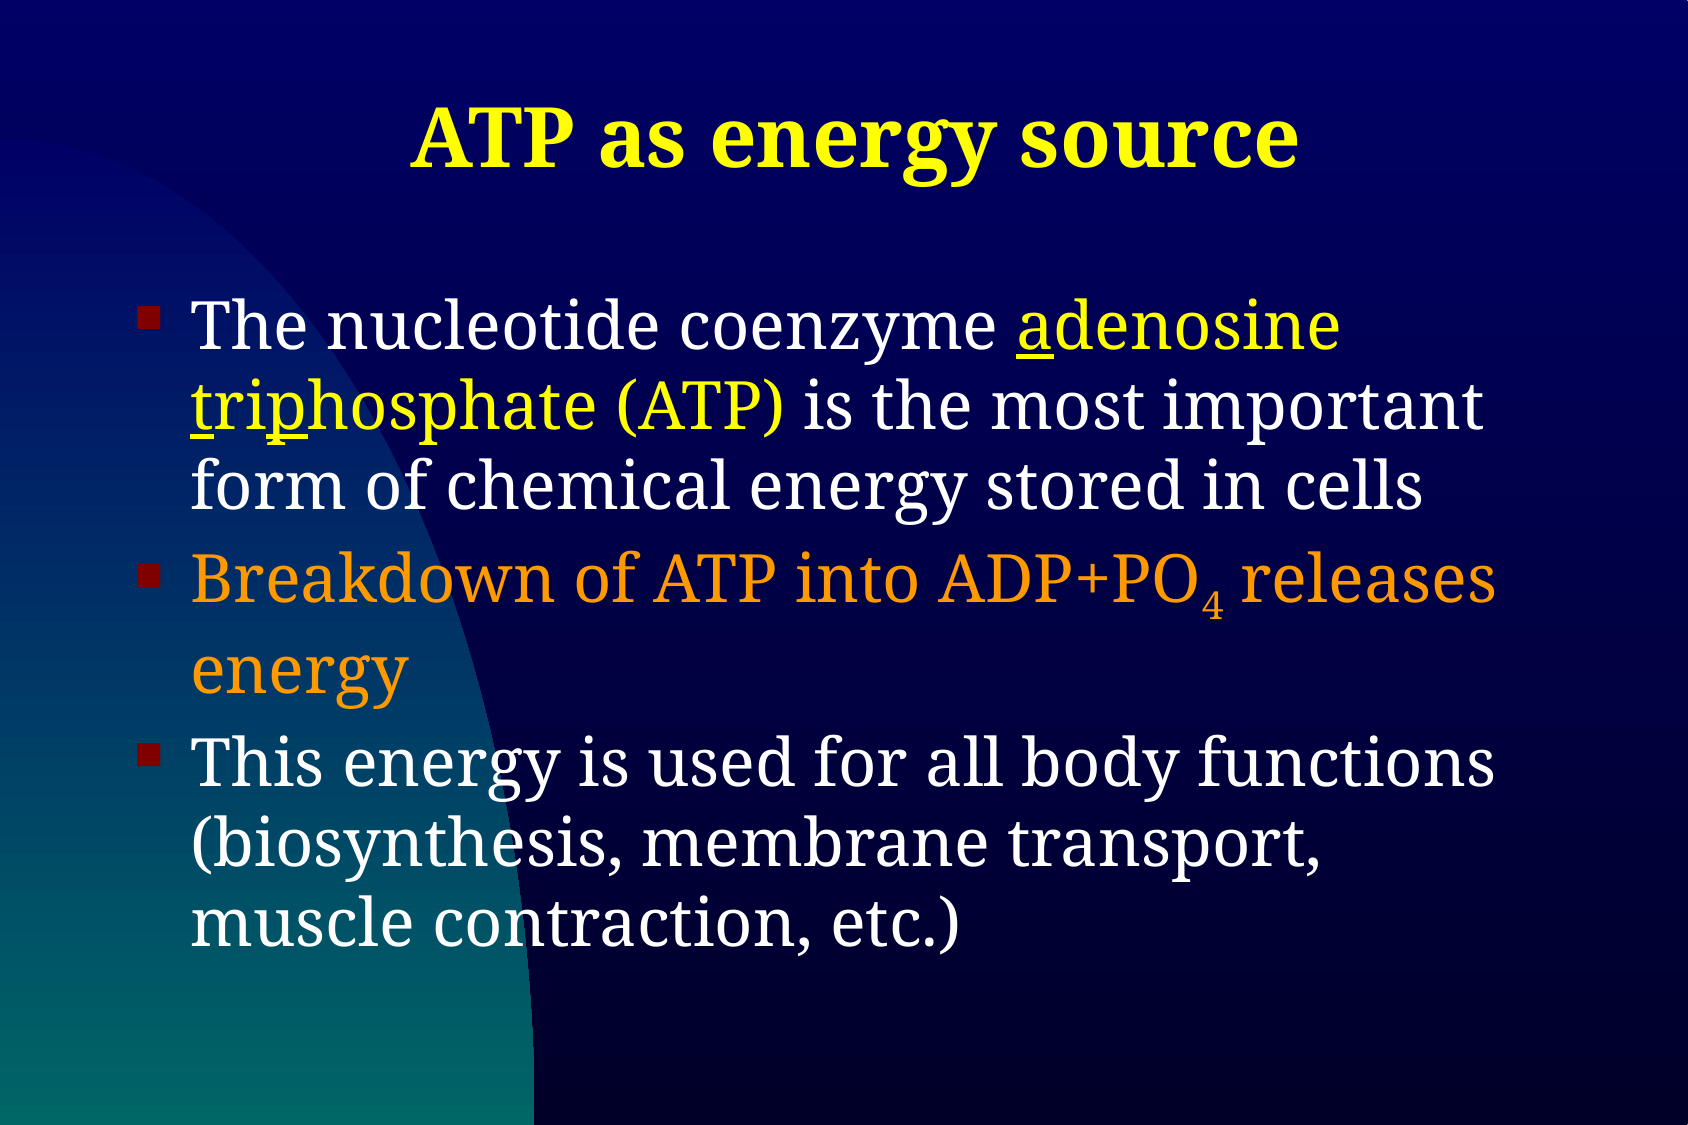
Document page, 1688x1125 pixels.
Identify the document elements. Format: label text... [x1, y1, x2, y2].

title ATP as energy source [181, 87, 1532, 205]
list The nucleotide coenzyme adenosine triphosphate (ATP) is the most important form of chemical energy stored in cells Breakdown of ATP into ADP+PO4 releases energy This energy is used for all body functions (biosynthesis, membrane transport, muscle contraction, etc.) [118, 275, 1550, 1000]
